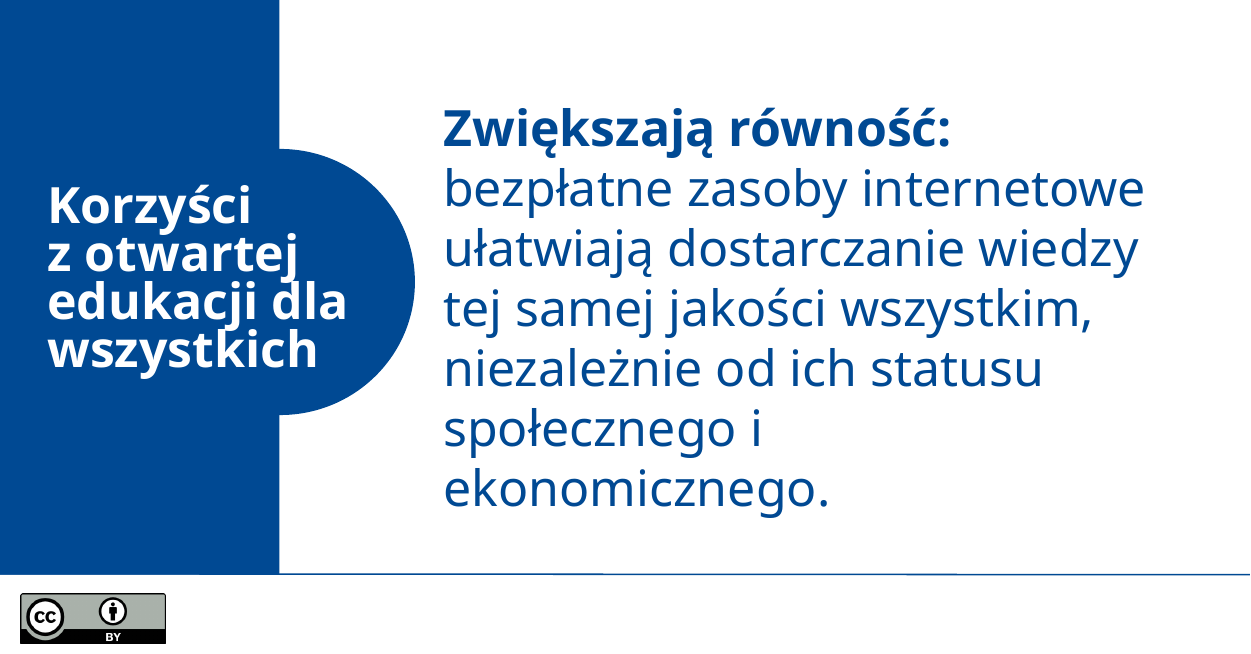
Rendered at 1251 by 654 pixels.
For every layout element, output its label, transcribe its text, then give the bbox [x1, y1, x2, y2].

text_box Zwiększają równość: bezpłatne zasoby internetowe ułatwiają dostarczanie wiedzy tej samej jakości wszystkim, niezależnie od ich statusu społecznego i ekonomicznego. [428, 81, 1178, 532]
text_box Korzyści z otwartej edukacji dla wszystkich [32, 169, 415, 392]
text_box [204, 392, 356, 416]
text_box [0, 0, 280, 573]
picture [20, 592, 166, 645]
text_box [0, 582, 1250, 654]
text_box [209, 148, 352, 169]
